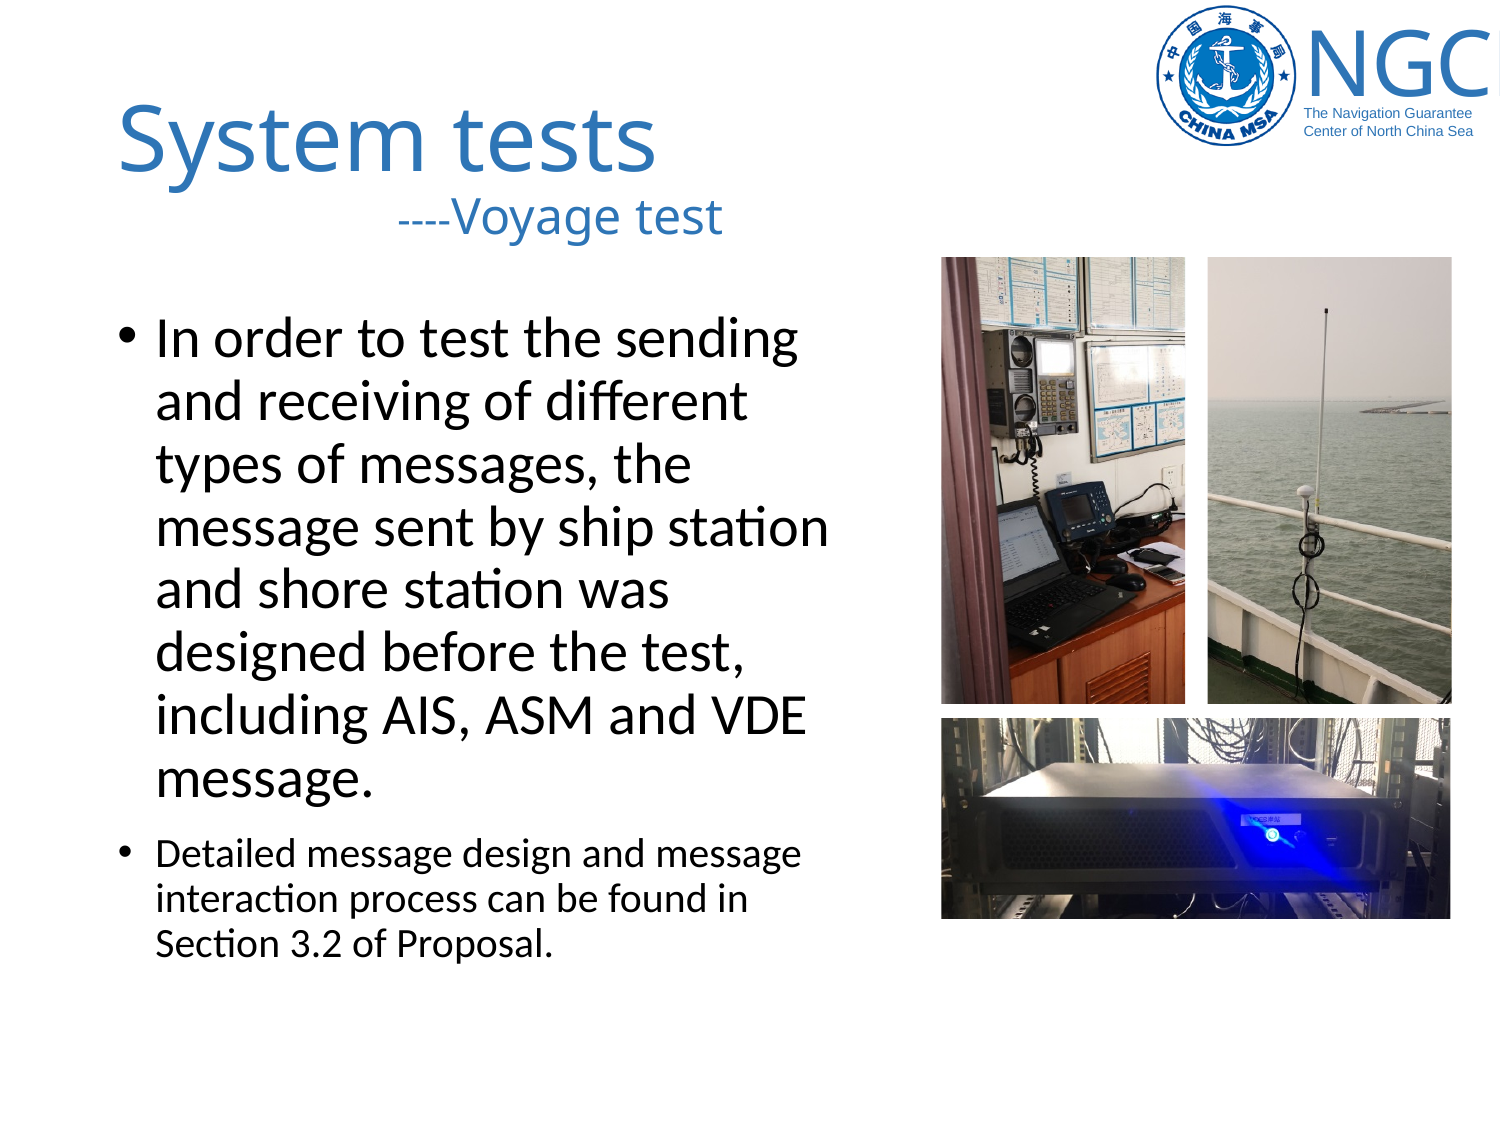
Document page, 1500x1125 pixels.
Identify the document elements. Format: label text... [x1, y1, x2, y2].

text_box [1111, 0, 1500, 157]
list In order to test the sending and receiving of different types of messages, the message sent by ship station and shore station was designed before the test, including AIS, ASM and VDE message. Detailed message design and message interaction process can be found in Section 3.2 of Proposal. [102, 299, 870, 1014]
title System tests ----Voyage test [102, 59, 1398, 278]
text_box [941, 257, 1452, 919]
